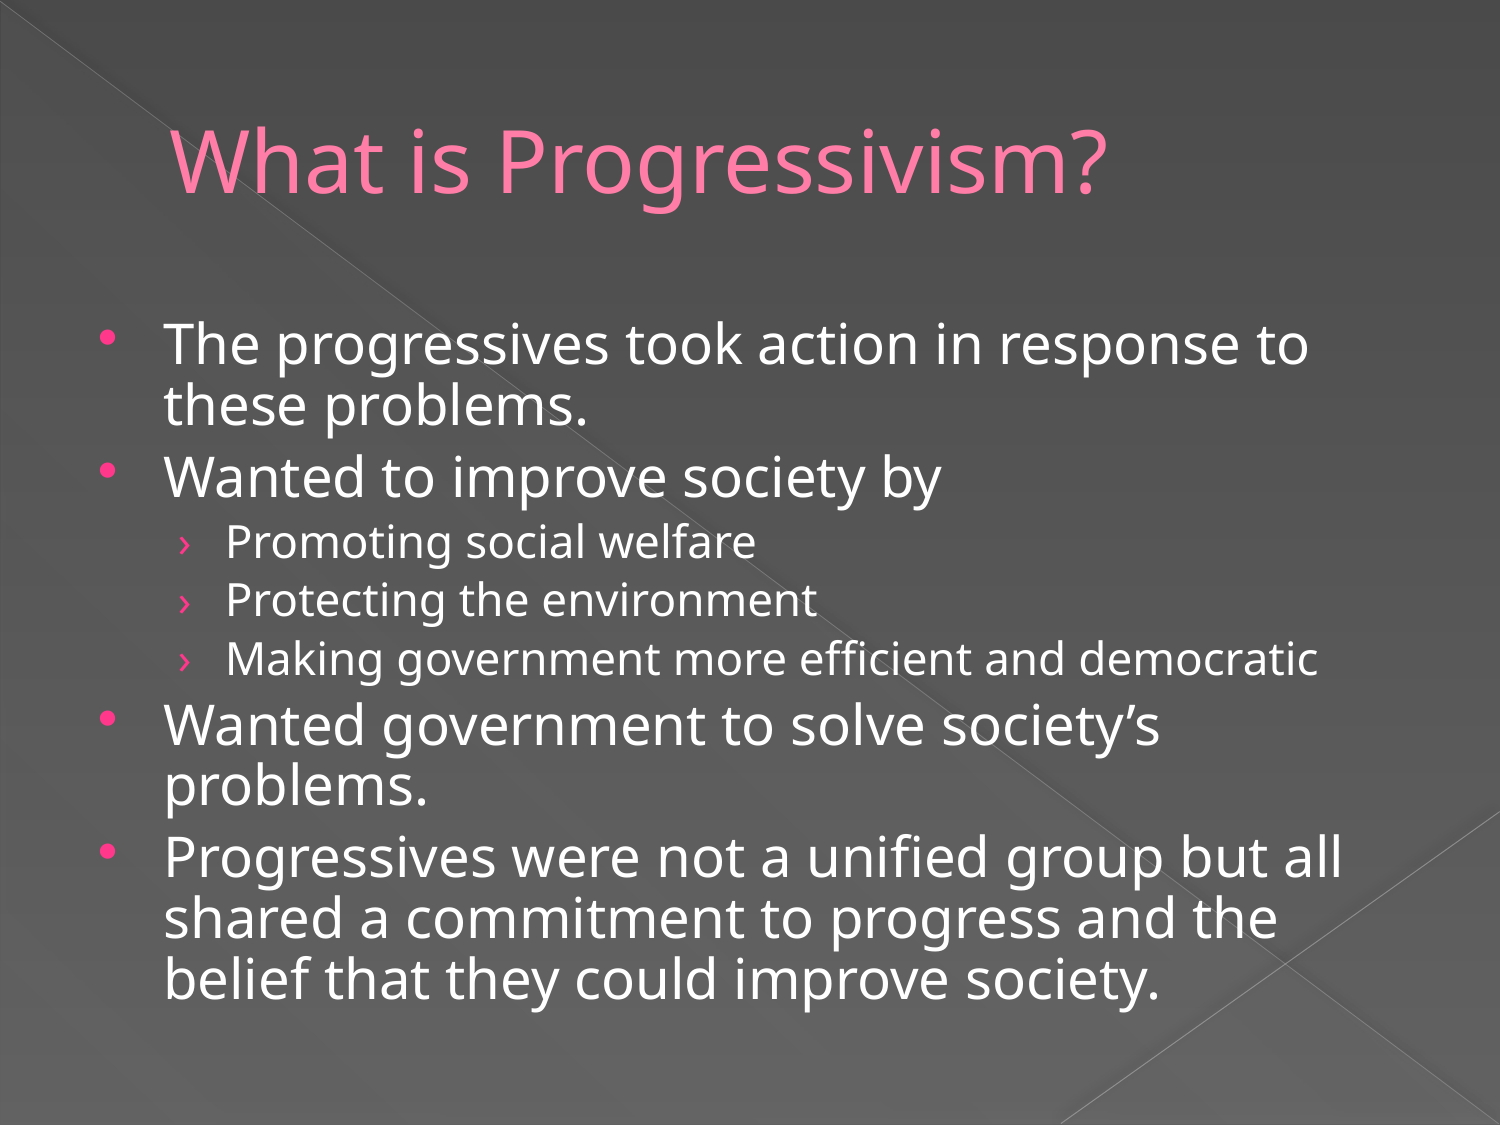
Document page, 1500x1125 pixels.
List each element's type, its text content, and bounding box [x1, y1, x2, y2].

list The progressives took action in response to these problems. Wanted to improve society by Promoting social welfare Protecting the environment Making government more efficient and democratic Wanted government to solve society’s problems. Progressives were not a unified group but all shared a commitment to progress and the belief that they could improve society. [75, 308, 1425, 1059]
title What is Progressivism? [75, 43, 1425, 274]
